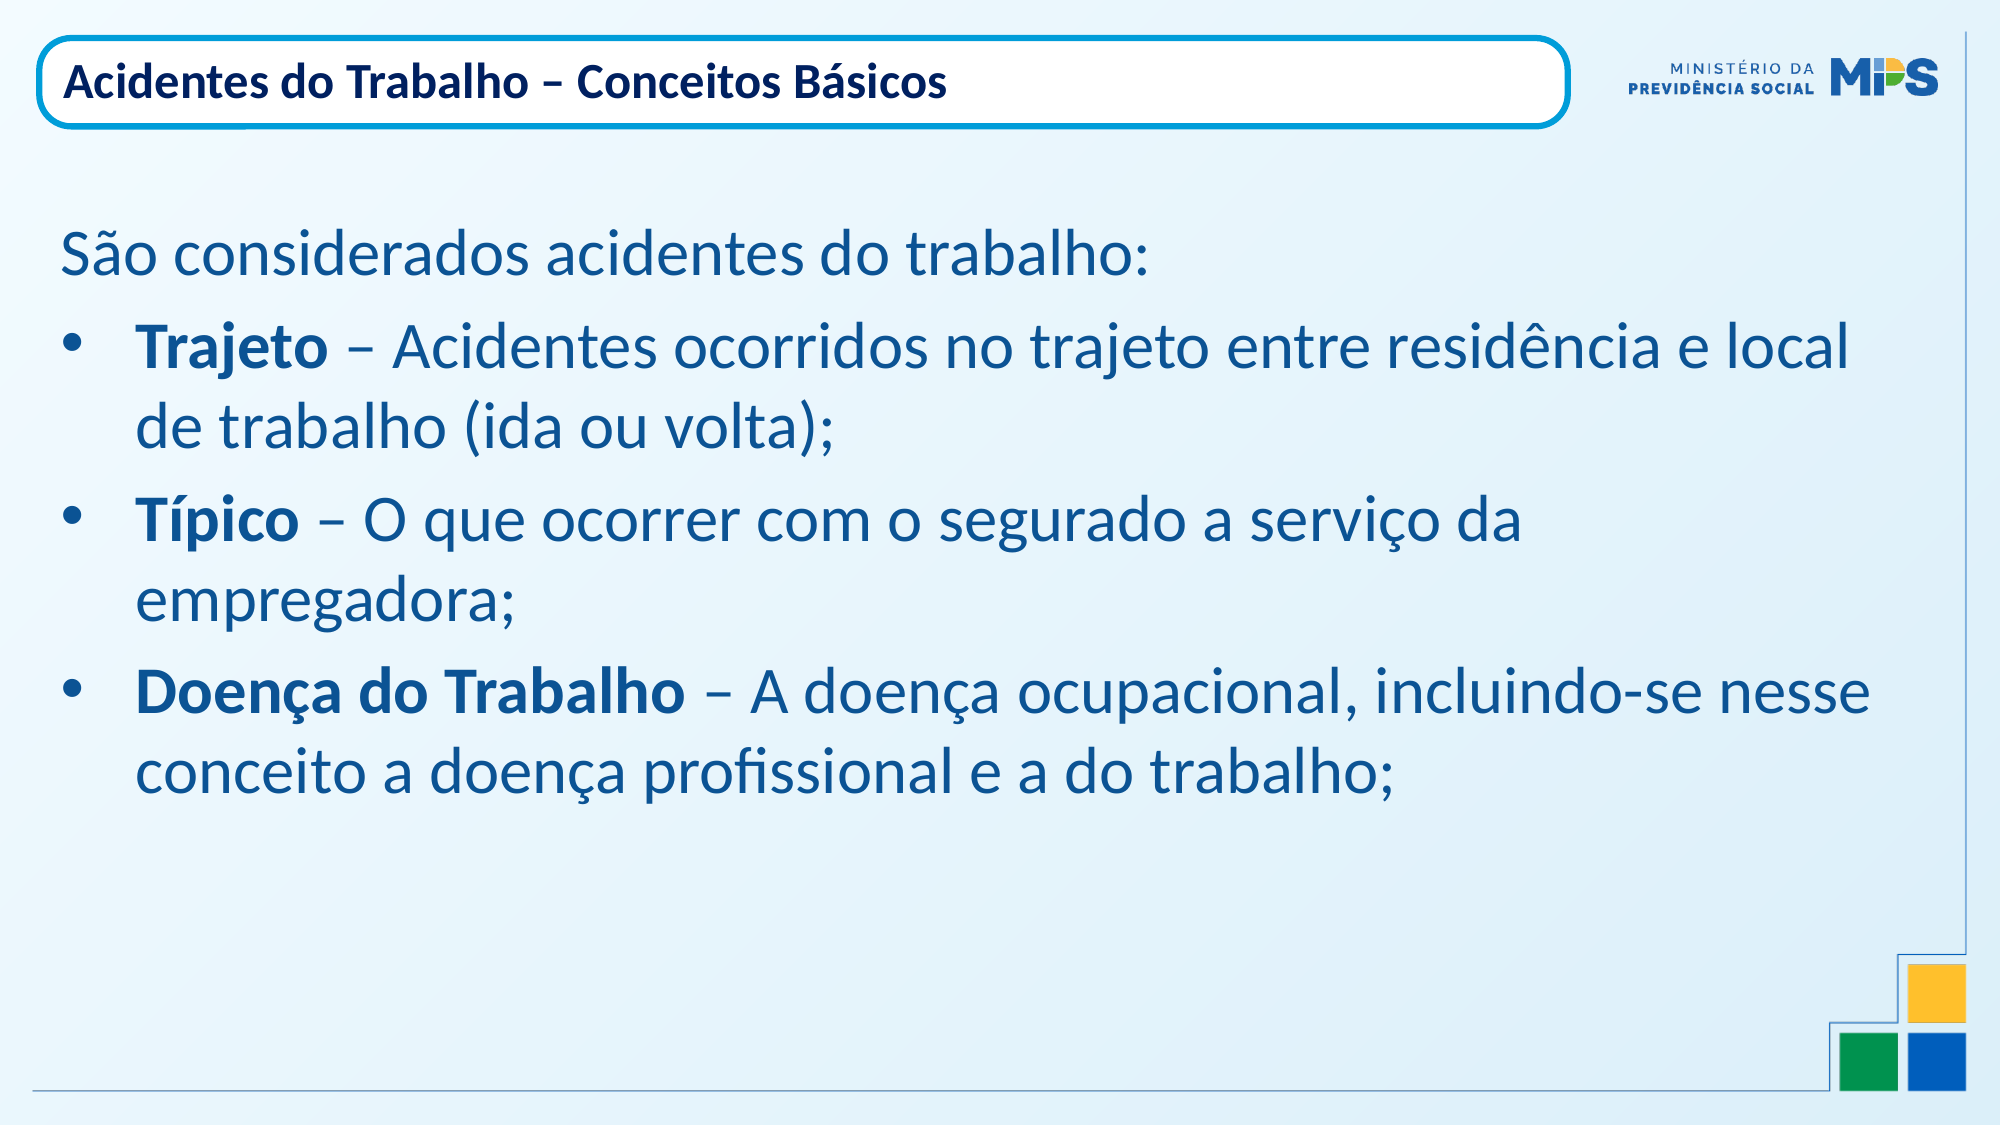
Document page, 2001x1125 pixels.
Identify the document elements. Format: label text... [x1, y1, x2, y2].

text_box São considerados acidentes do trabalho: Trajeto – Acidentes ocorridos no trajeto entre residência e local de trabalho (ida ou volta); Típico – O que ocorrer com o segurado a serviço da empregadora; Doença do Trabalho – A doença ocupacional, incluindo-se nesse conceito a doença profissional e a do trabalho; [53, 199, 1902, 1095]
text_box Acidentes do Trabalho – Conceitos Básicos [37, 35, 1570, 129]
picture [0, 0, 2000, 1125]
